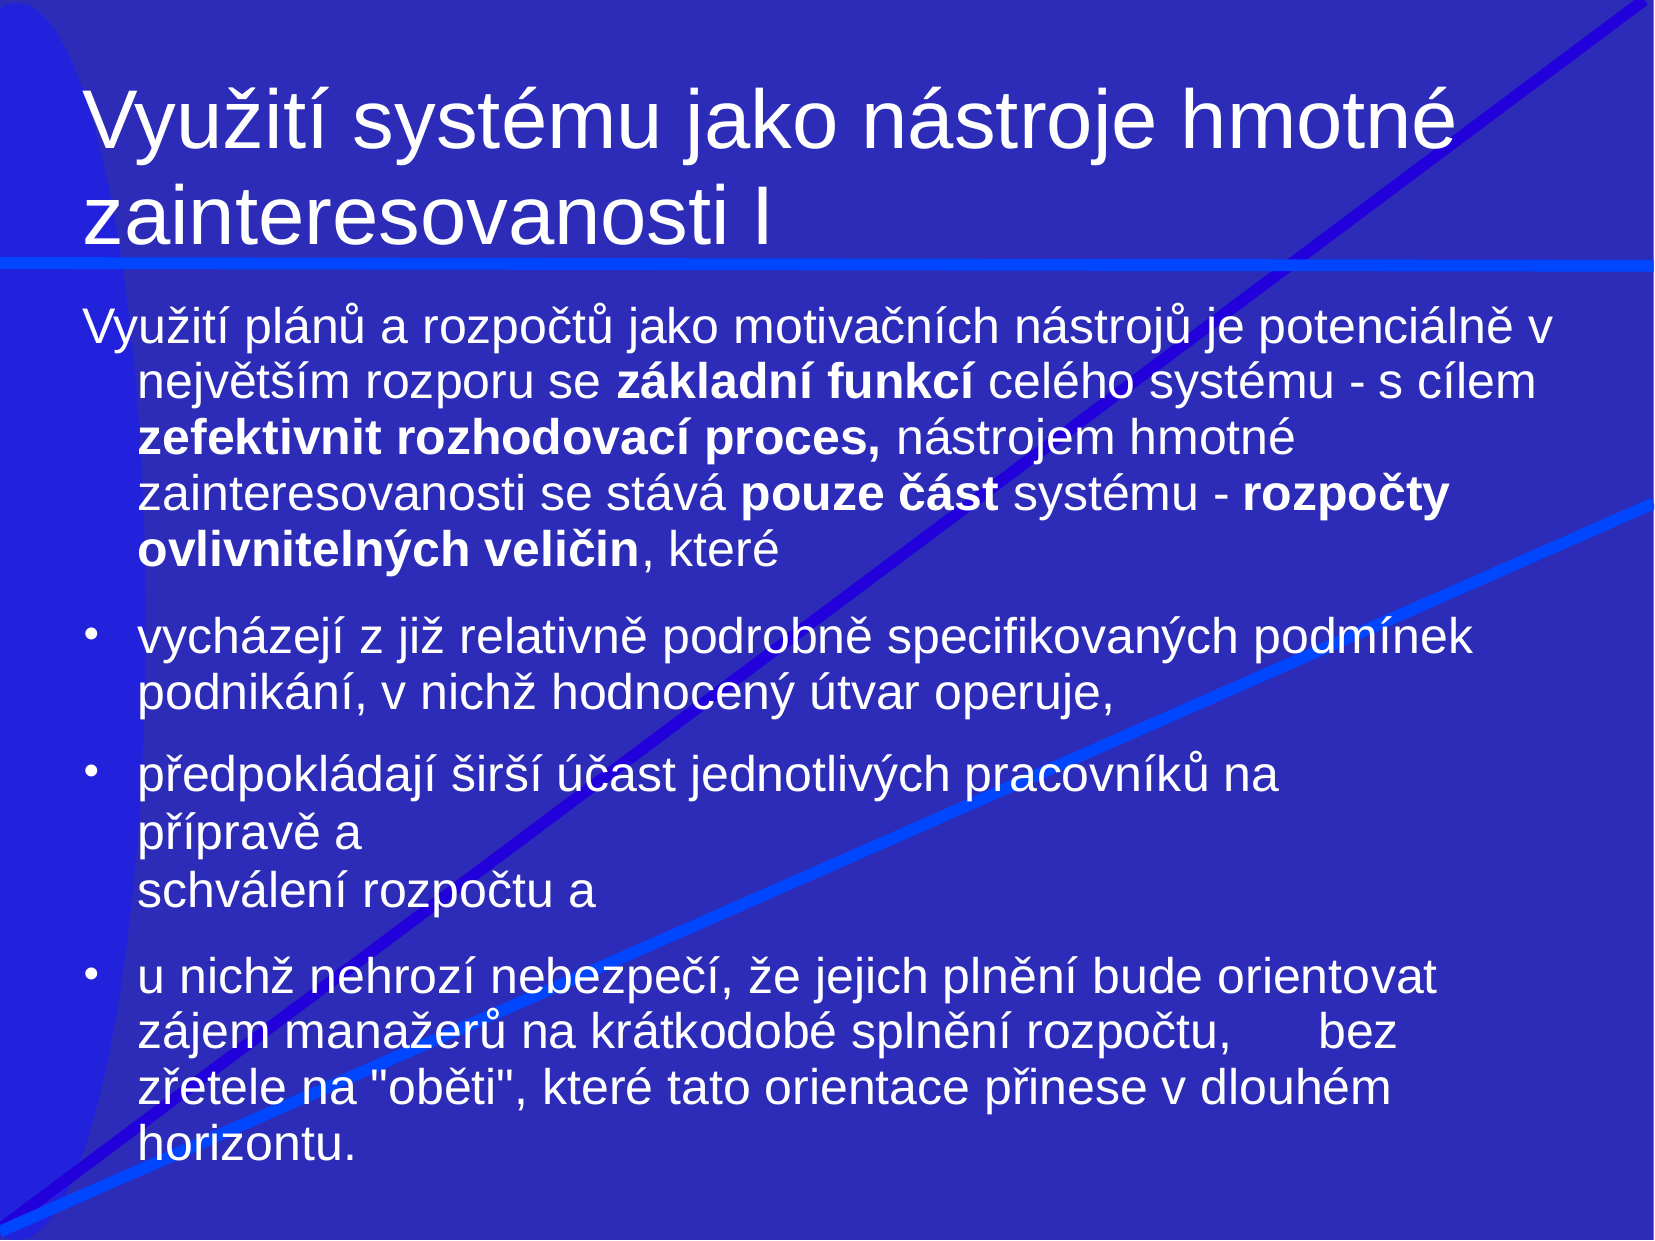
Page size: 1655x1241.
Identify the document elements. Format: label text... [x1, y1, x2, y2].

title Využití systému jako nástroje hmotné zainteresovanosti I [80, 69, 1574, 277]
text_box Využití plánů a rozpočtů jako motivačních nástrojů je potenciálně v největším rozporu se základní funkcí celého systému - s cílem zefektivnit rozhodovací proces, nástrojem hmotné zainteresovanosti se stává pouze část systému - rozpočty ovlivnitelných veličin, které vycházejí z již relativně podrobně specifikovaných podmínek podnikání, v nichž hodnocený útvar operuje, předpokládají širší účast jednotlivých pracovníků na přípravě a schválení rozpočtu a u nichž nehrozí nebezpečí, že jejich plnění bude oriento­vat zájem manažerů na krátkodobé splnění rozpočtu, bez zřetele na "oběti", které tato orientace přinese v dlouhém horizontu. [80, 298, 1557, 1171]
